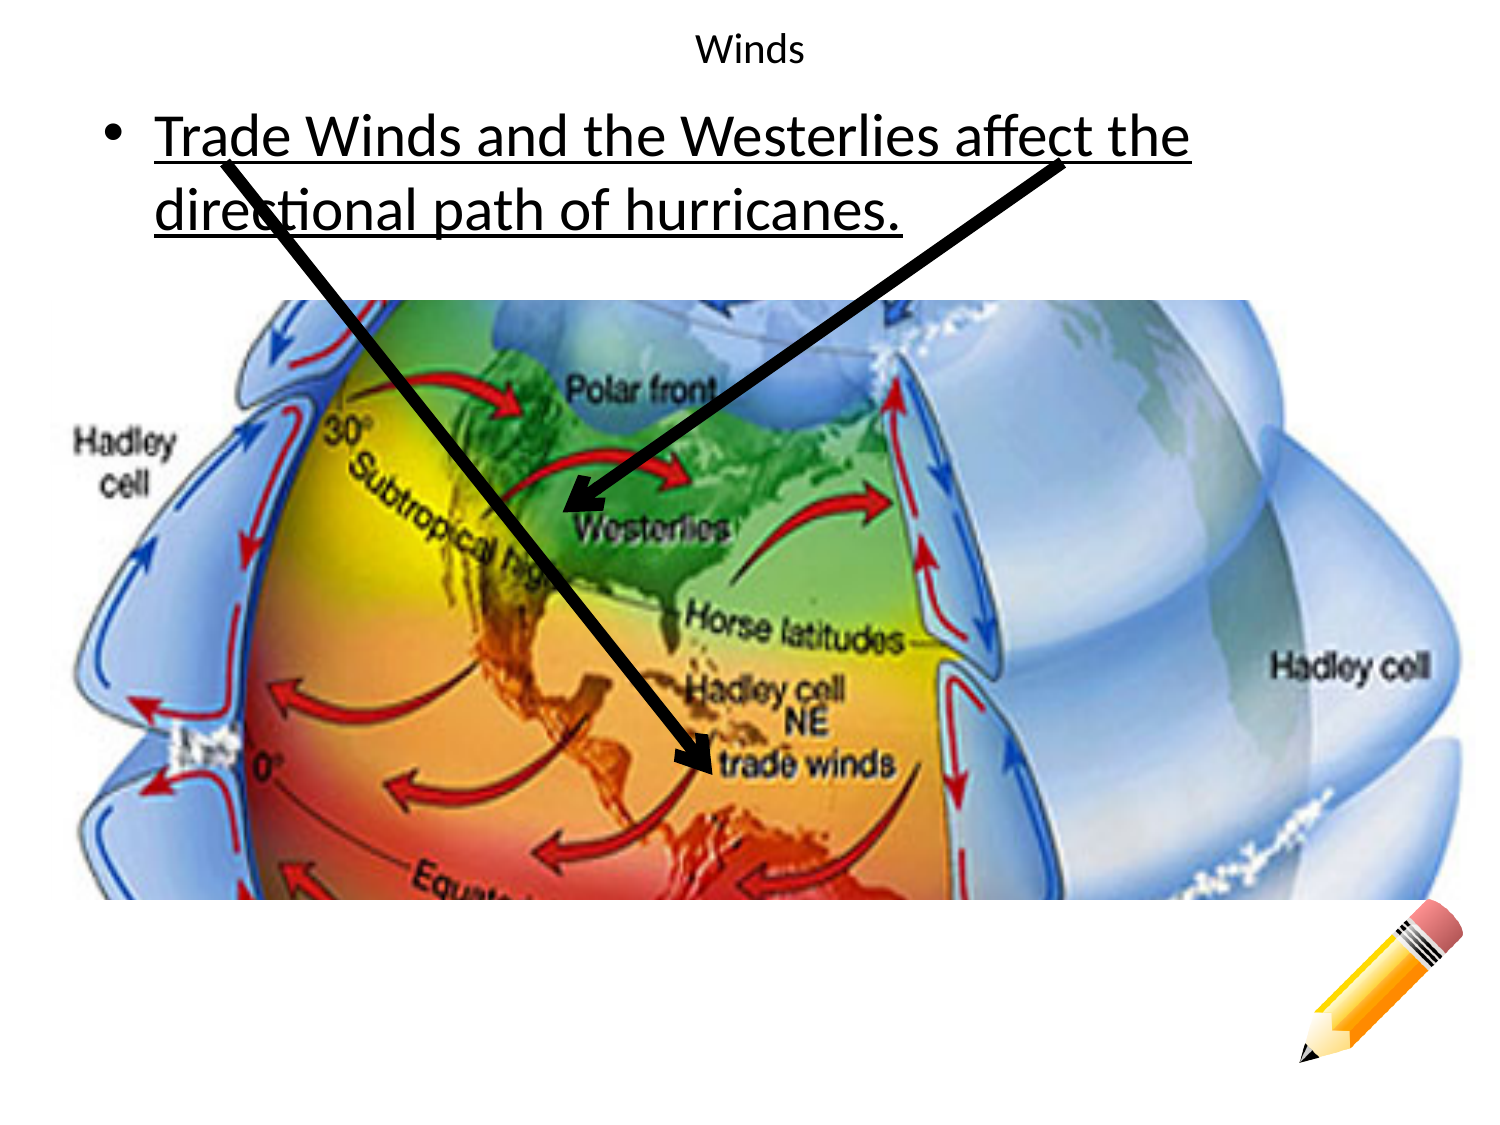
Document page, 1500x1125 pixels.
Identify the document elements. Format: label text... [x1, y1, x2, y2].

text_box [224, 162, 713, 776]
picture [49, 299, 1476, 1063]
list Trade Winds and the Westerlies affect the directional path of hurricanes. [87, 87, 1438, 250]
title Winds [75, 12, 1425, 80]
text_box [713, 162, 1063, 513]
